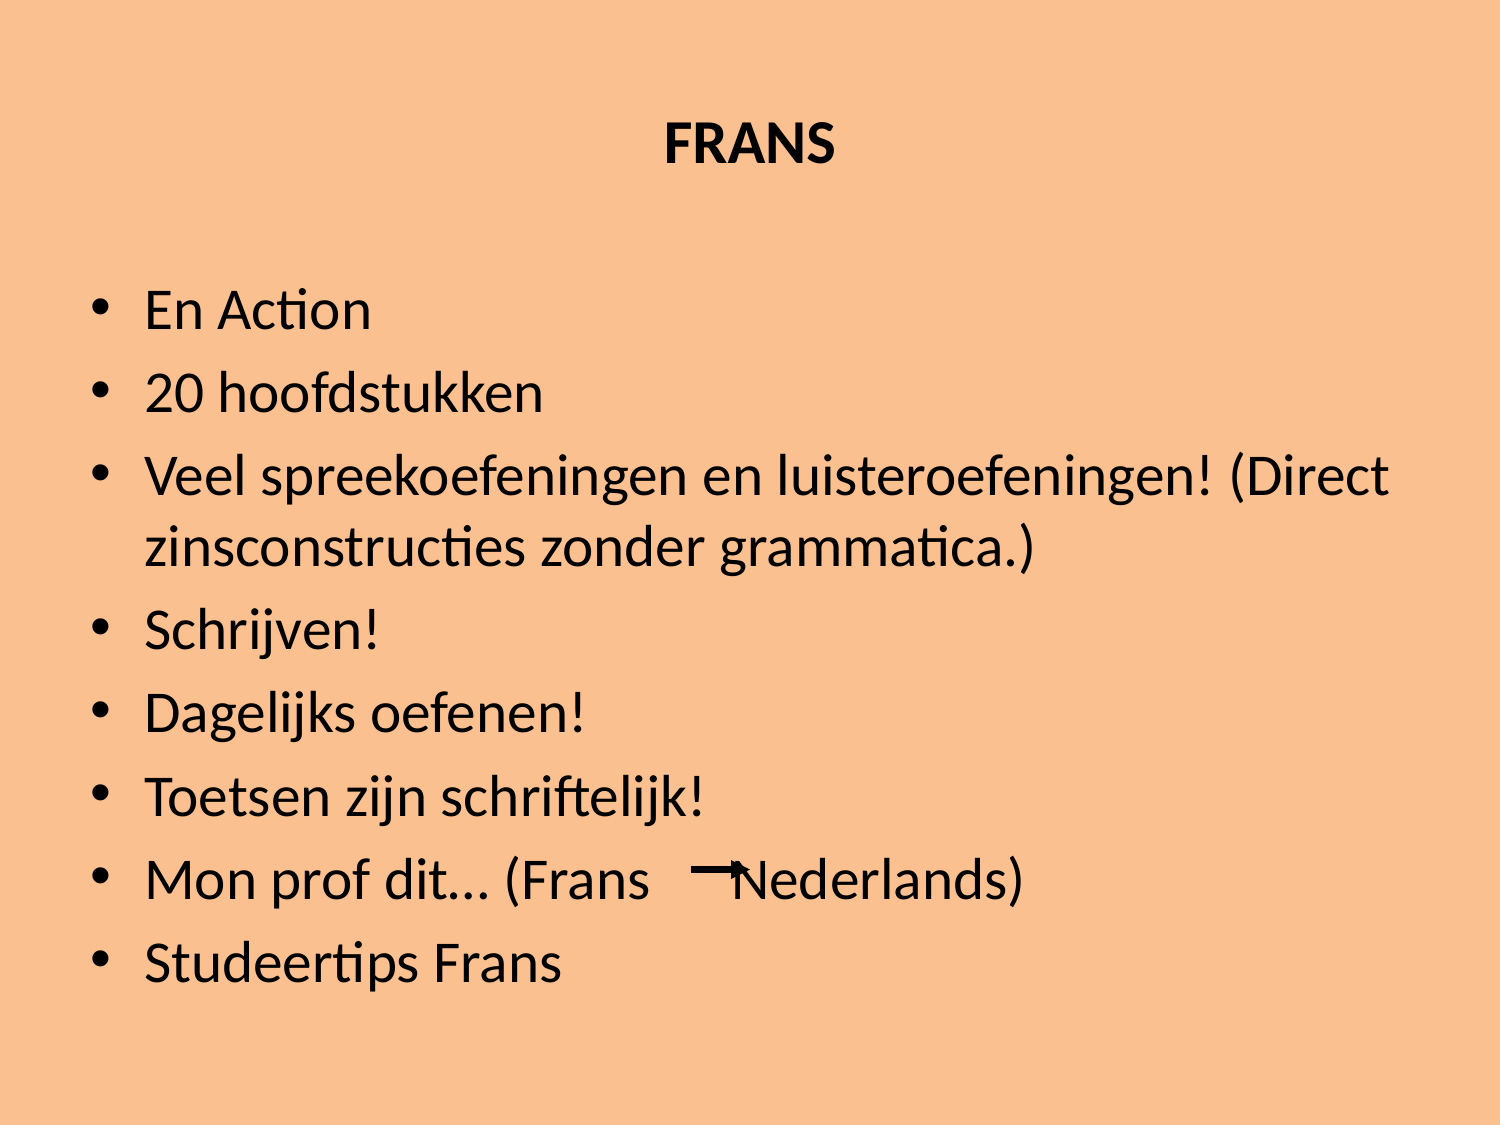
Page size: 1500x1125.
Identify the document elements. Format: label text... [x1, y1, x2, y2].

list En Action 20 hoofdstukken Veel spreekoefeningen en luisteroefeningen! (Direct zinsconstructies zonder grammatica.) Schrijven! Dagelijks oefenen! Toetsen zijn schriftelijk! Mon prof dit… (Frans Nederlands) Studeertips Frans [75, 262, 1425, 1005]
title FRANS [75, 45, 1425, 233]
